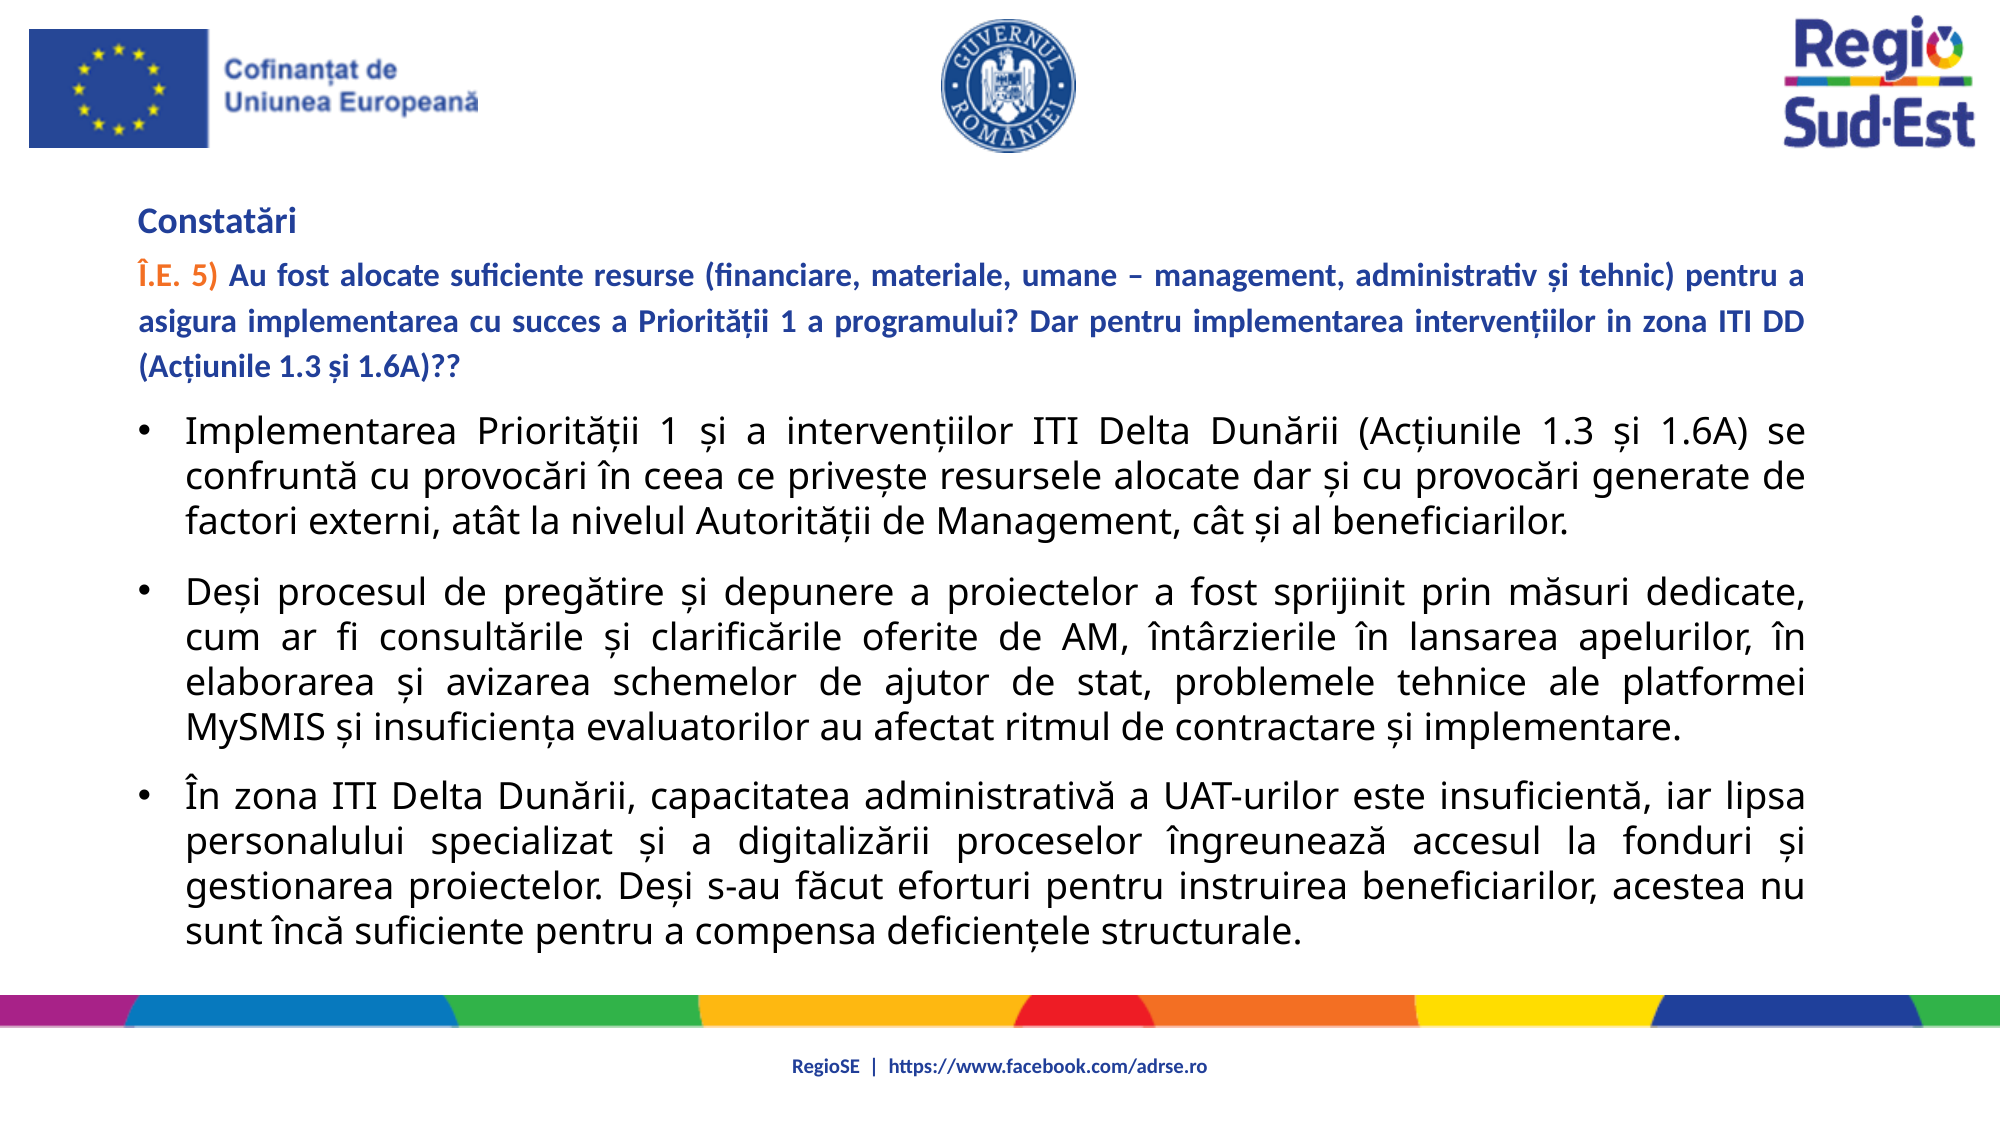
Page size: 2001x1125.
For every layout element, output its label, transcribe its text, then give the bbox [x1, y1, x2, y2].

picture [28, 28, 478, 148]
text_box RegioSE | https://www.facebook.com/adrse.ro [776, 1029, 1223, 1085]
text_box Î.E. 5) Au fost alocate suficiente resurse (financiare, materiale, umane – management, administrativ și tehnic) pentru a asigura implementarea cu succes a Priorității 1 a programului? Dar pentru implementarea intervențiilor in zona ITI DD (Acțiunile 1.3 și 1.6A)?? [123, 240, 1823, 301]
picture [1759, 0, 2000, 220]
picture [941, 19, 1076, 153]
picture [0, 995, 2000, 1029]
text_box Implementarea Priorității 1 și a intervențiilor ITI Delta Dunării (Acțiunile 1.3 și 1.6A) se confruntă cu provocări în ceea ce privește resursele alocate dar și cu provocări generate de factori externi, atât la nivelul Autorității de Management, cât și al beneficiarilor. Deși procesul de pregătire și depunere a proiectelor a fost sprijinit prin măsuri dedicate, cum ar fi consultările și clarificările oferite de AM, întârzierile în lansarea apelurilor, în elaborarea și avizarea schemelor de ajutor de stat, problemele tehnice ale platformei MySMIS și insuficiența evaluatorilor au afectat ritmul de contractare și implementare. În zona ITI Delta Dunării, capacitatea administrativă a UAT-urilor este insuficientă, iar lipsa personalului specializat și a digitalizării proceselor îngreunează accesul la fonduri și gestionarea proiectelor. Deși s-au făcut eforturi pentru instruirea beneficiarilor, acestea nu sunt încă suficiente pentru a compensa deficiențele structurale. [123, 400, 1823, 960]
text_box Constatări [123, 188, 1223, 240]
